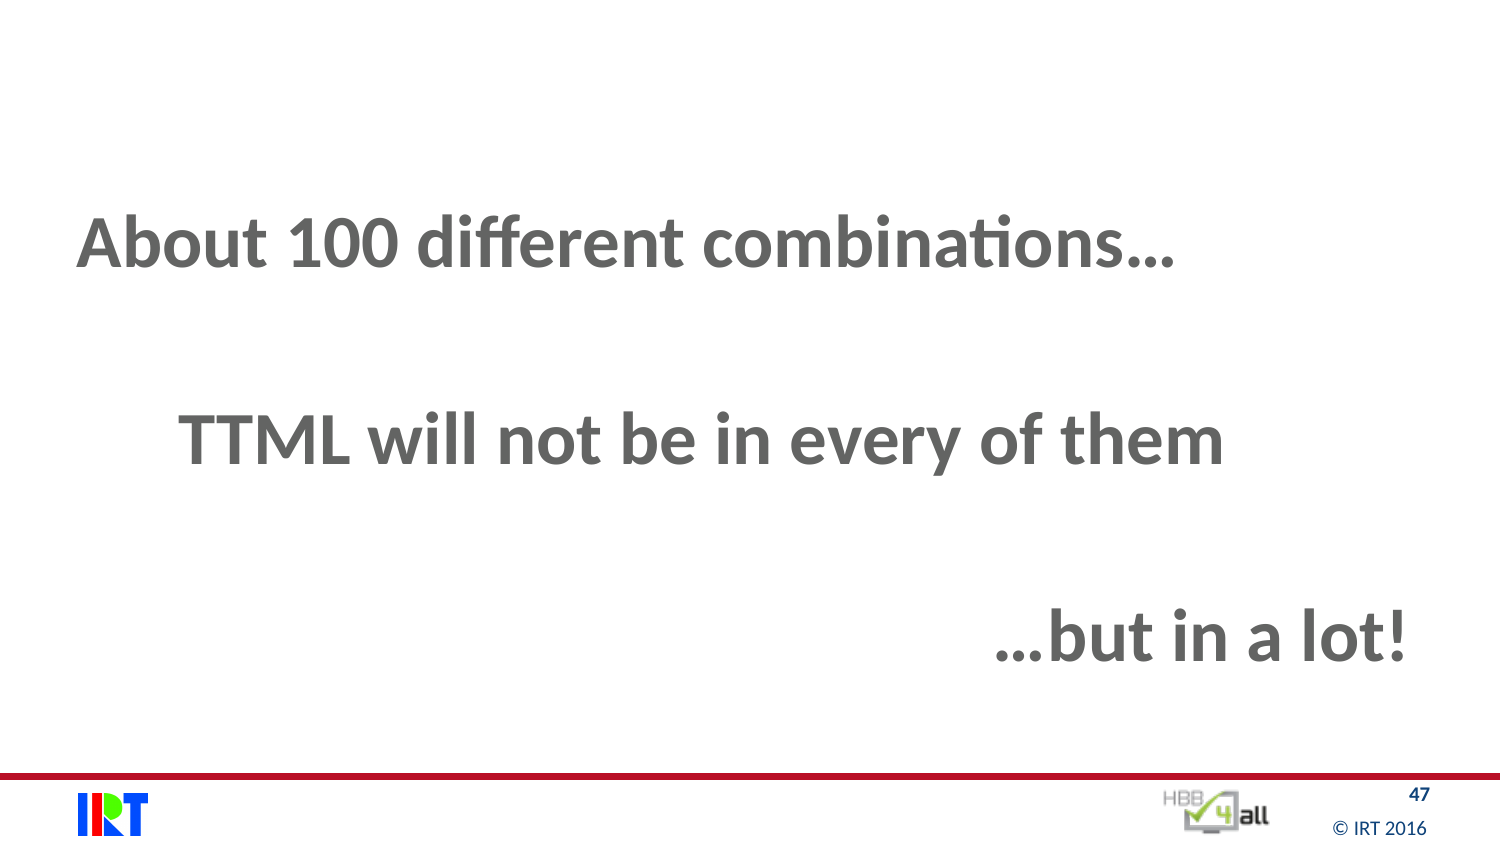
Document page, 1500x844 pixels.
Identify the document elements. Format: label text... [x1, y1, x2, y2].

picture [78, 793, 148, 836]
picture [1163, 787, 1270, 844]
list About 100 different combinations… TTML will not be in every of them …but in a lot! [76, 102, 1438, 659]
